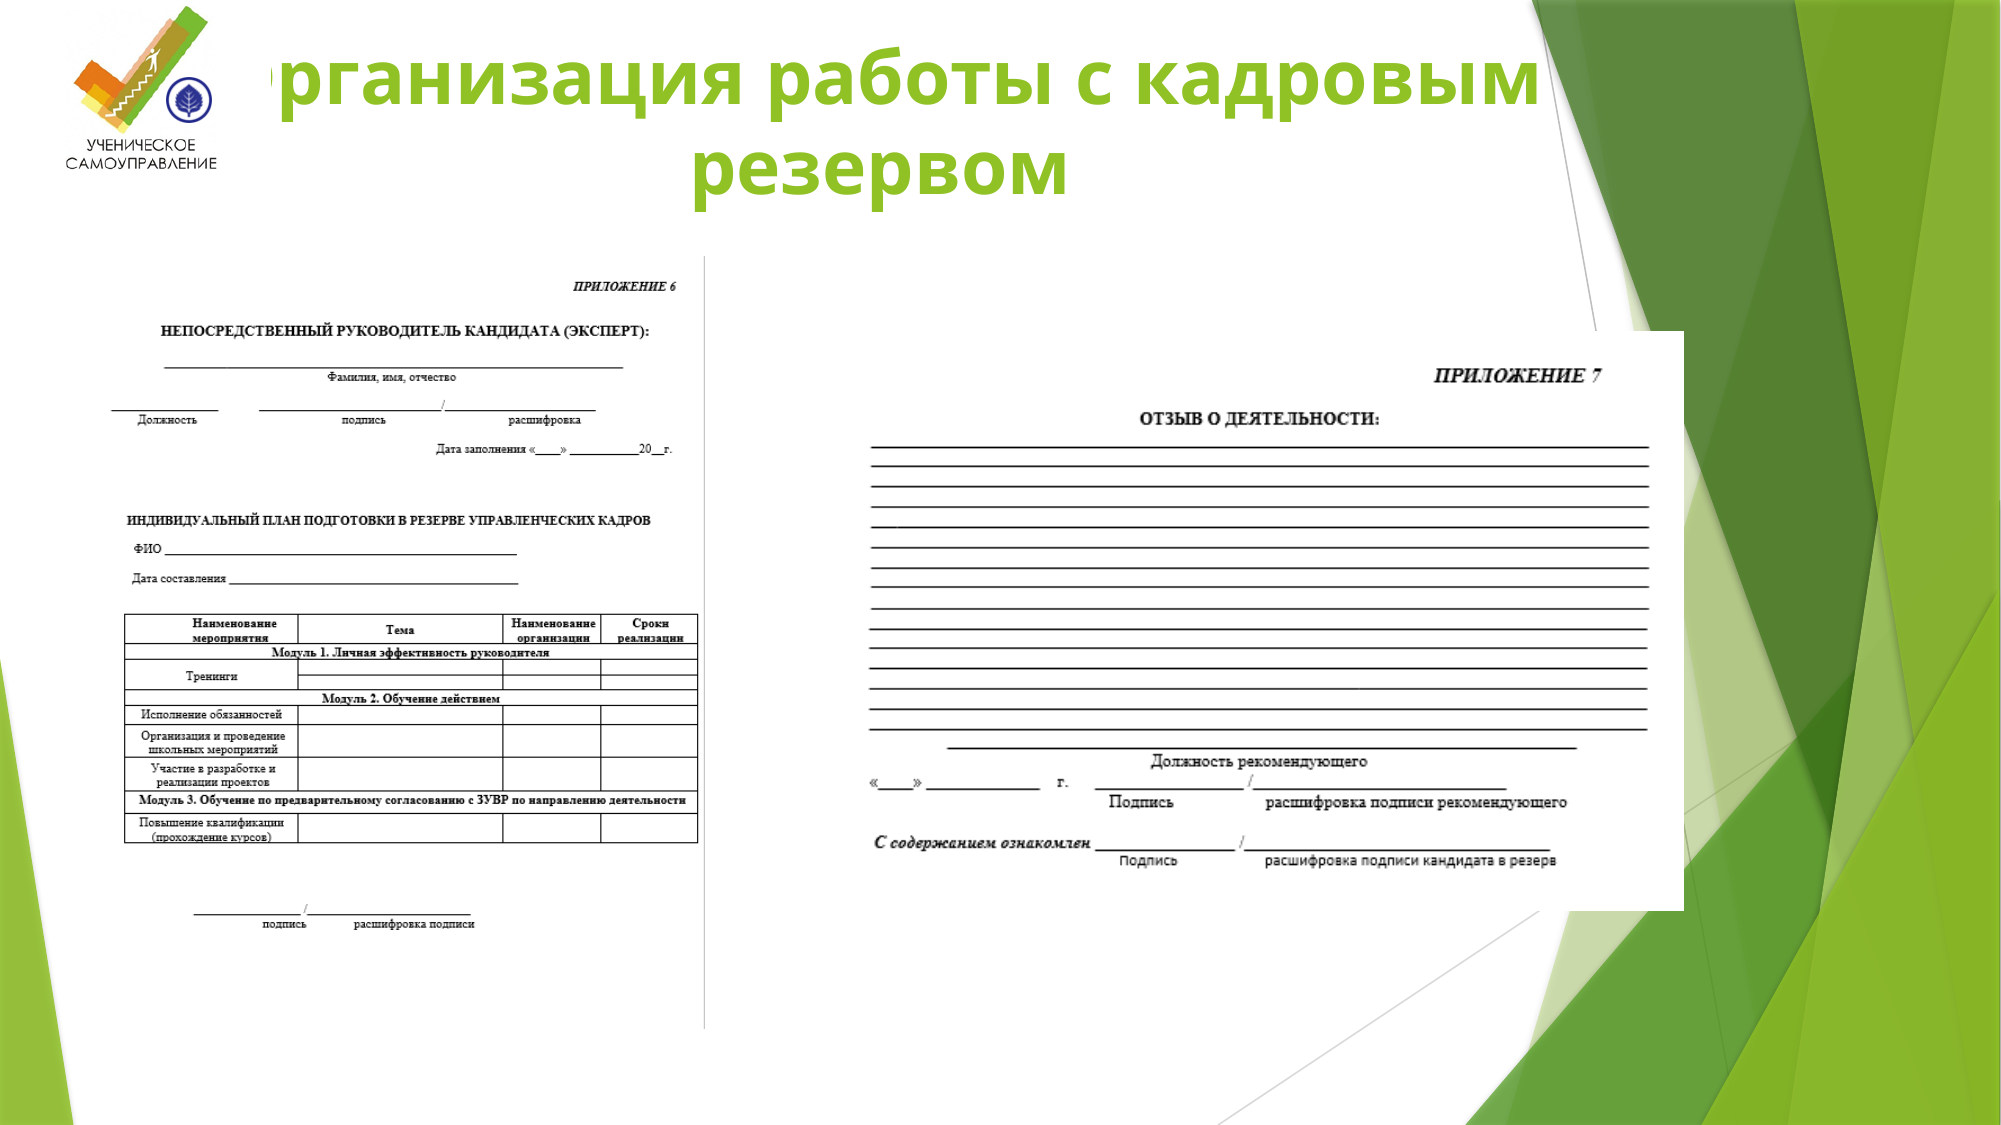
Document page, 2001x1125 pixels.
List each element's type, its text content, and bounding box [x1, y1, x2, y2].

picture [0, 0, 272, 182]
picture [831, 331, 1685, 911]
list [86, 255, 705, 1029]
title Организация работы с кадровым резервом [175, 22, 1586, 239]
